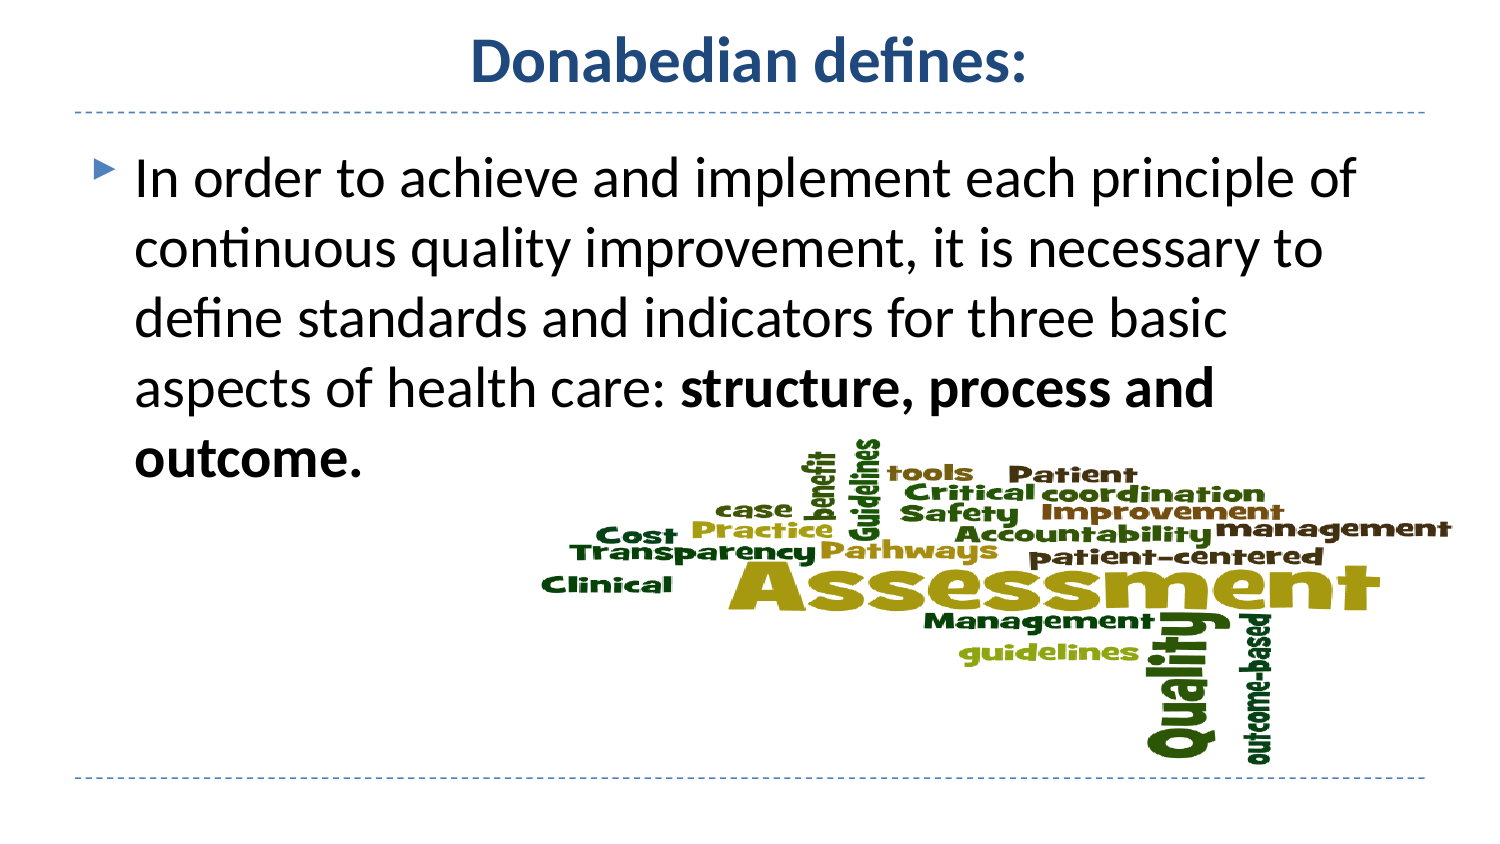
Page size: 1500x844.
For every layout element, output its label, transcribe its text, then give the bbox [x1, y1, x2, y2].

title Donabedian defines: [74, 9, 1426, 104]
picture [512, 434, 1466, 773]
list In order to achieve and implement each principle of continuous quality improvement, it is necessary to define standards and indicators for three basic aspects of health care: structure, process and outcome. [74, 131, 1426, 779]
